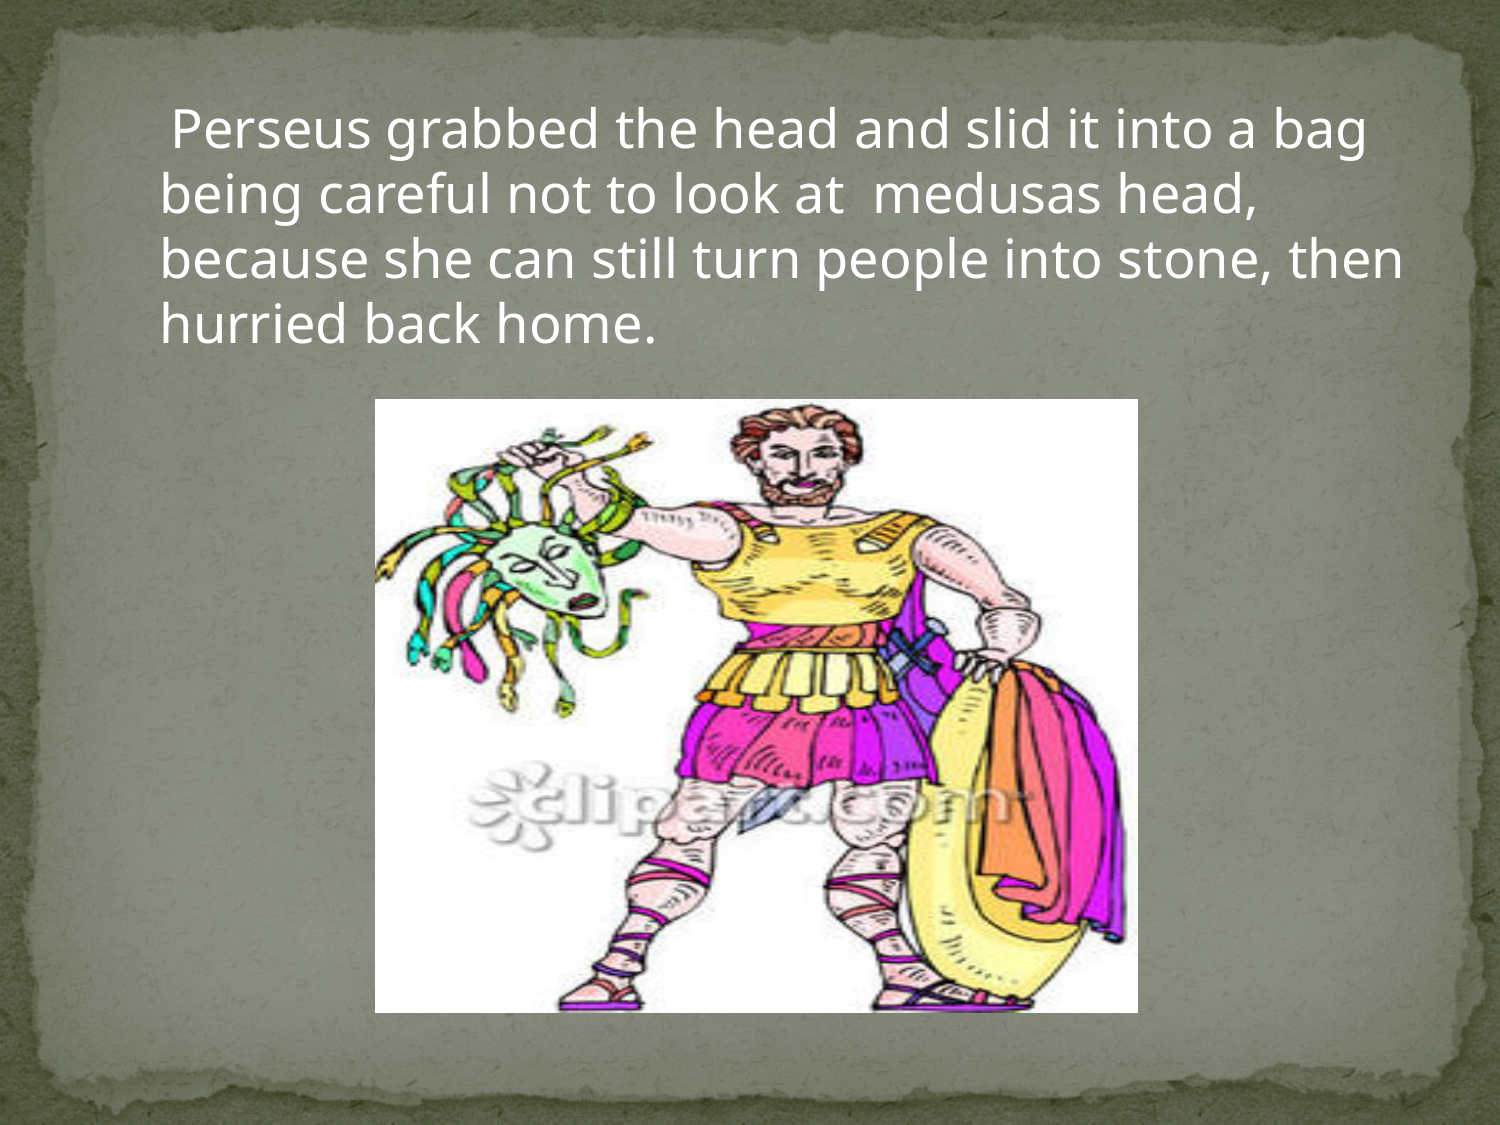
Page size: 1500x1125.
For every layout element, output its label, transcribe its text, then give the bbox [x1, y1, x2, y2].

list Perseus grabbed the head and slid it into a bag being careful not to look at medusas head, because she can still turn people into stone, then hurried back home. [99, 87, 1425, 600]
picture [375, 399, 1138, 1013]
